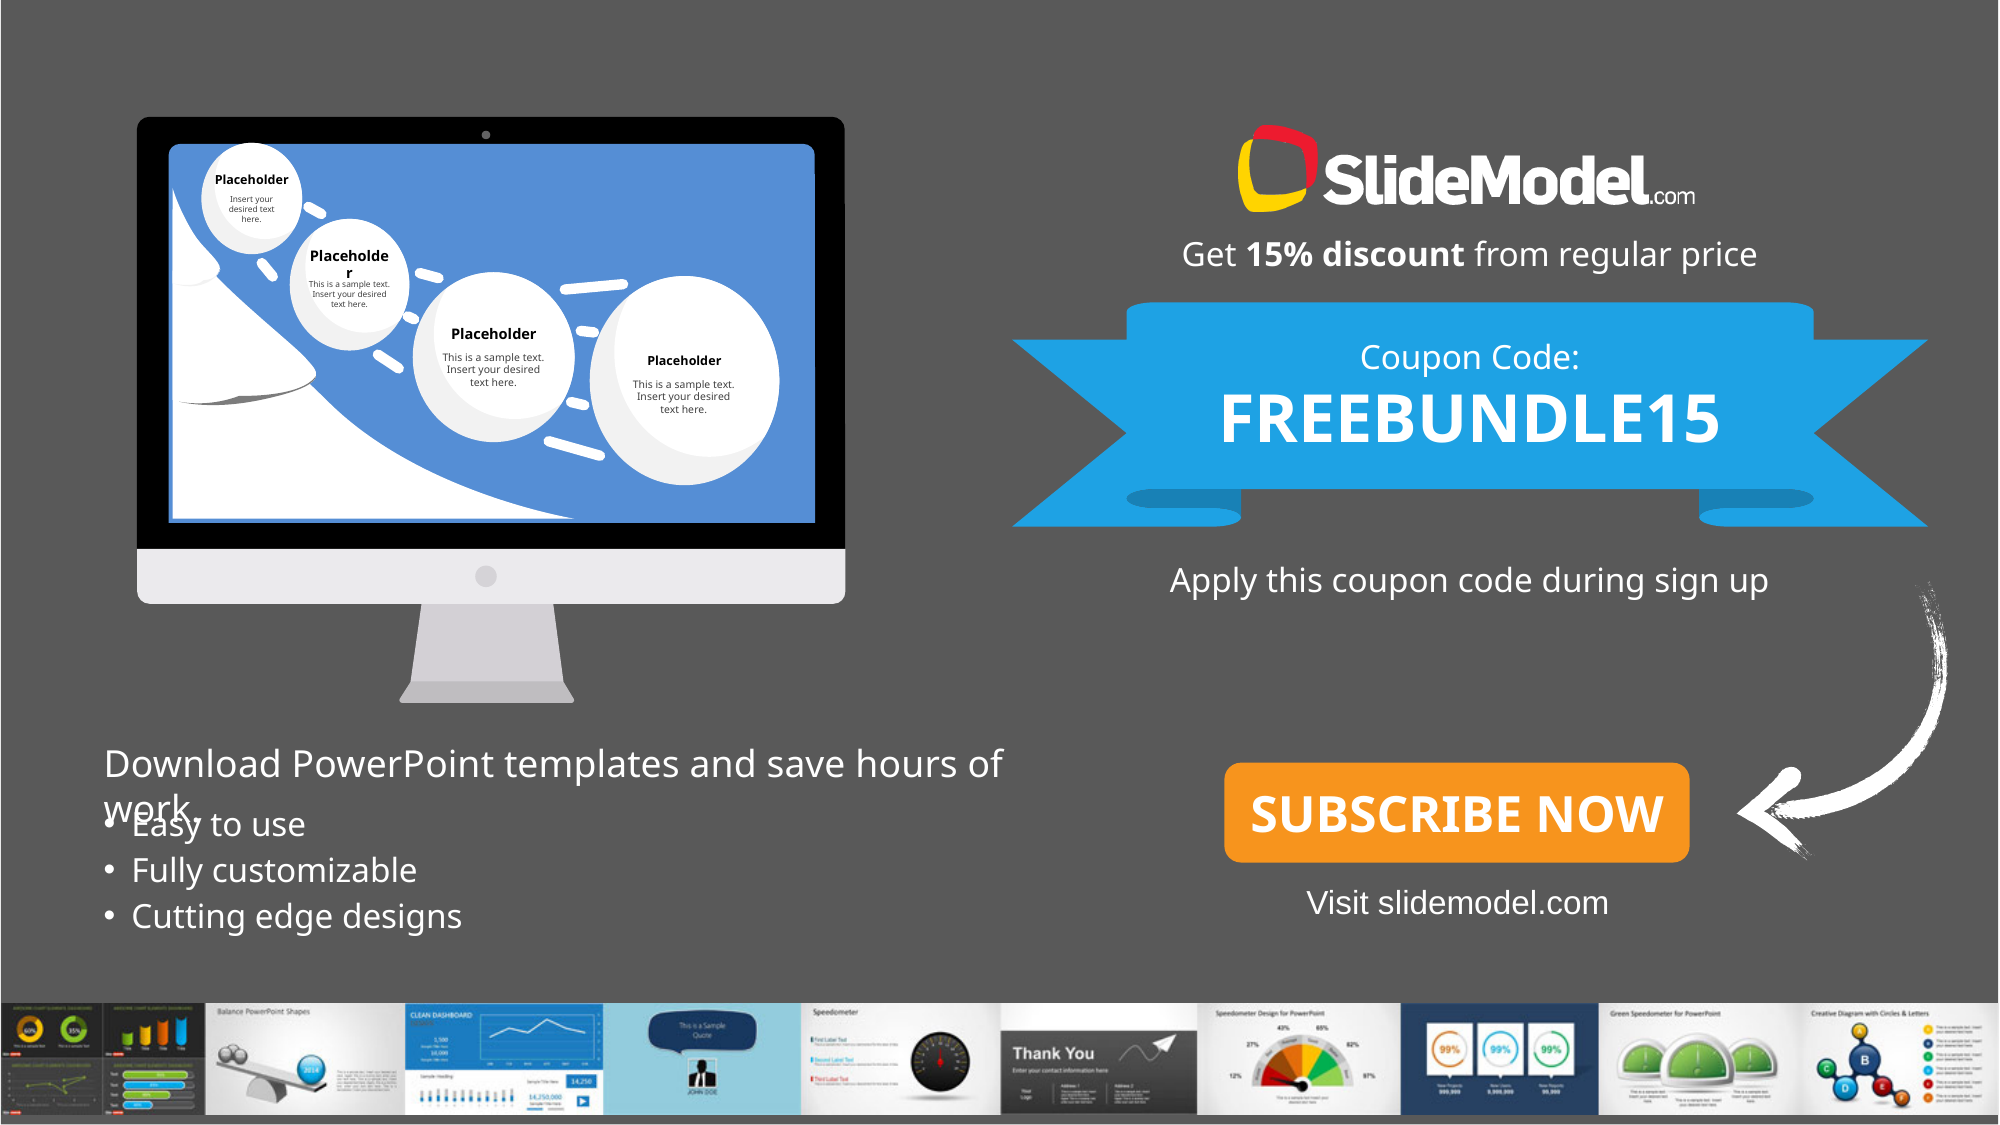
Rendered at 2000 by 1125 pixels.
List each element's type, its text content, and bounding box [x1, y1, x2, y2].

text_box Easy to use Fully customizable Cutting edge designs [88, 838, 863, 943]
text_box Apply this coupon code during sign up [1129, 551, 1811, 607]
text_box [0, 0, 2000, 1003]
text_box [1929, 587, 1937, 601]
text_box Get 15% discount from regular price [1058, 225, 1882, 280]
text_box Visit slidemodel.com [1247, 874, 1669, 928]
text_box SUBSCRIBE NOW [1222, 760, 1692, 865]
text_box Coupon Code: FREEBUNDLE15 [1173, 328, 1768, 464]
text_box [172, 142, 780, 519]
text_box [1736, 594, 1949, 861]
text_box [1012, 302, 1929, 527]
text_box Download PowerPoint templates and save hours of work. [88, 732, 1059, 838]
picture [1237, 125, 1696, 213]
picture [0, 1003, 1999, 1115]
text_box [136, 116, 846, 704]
